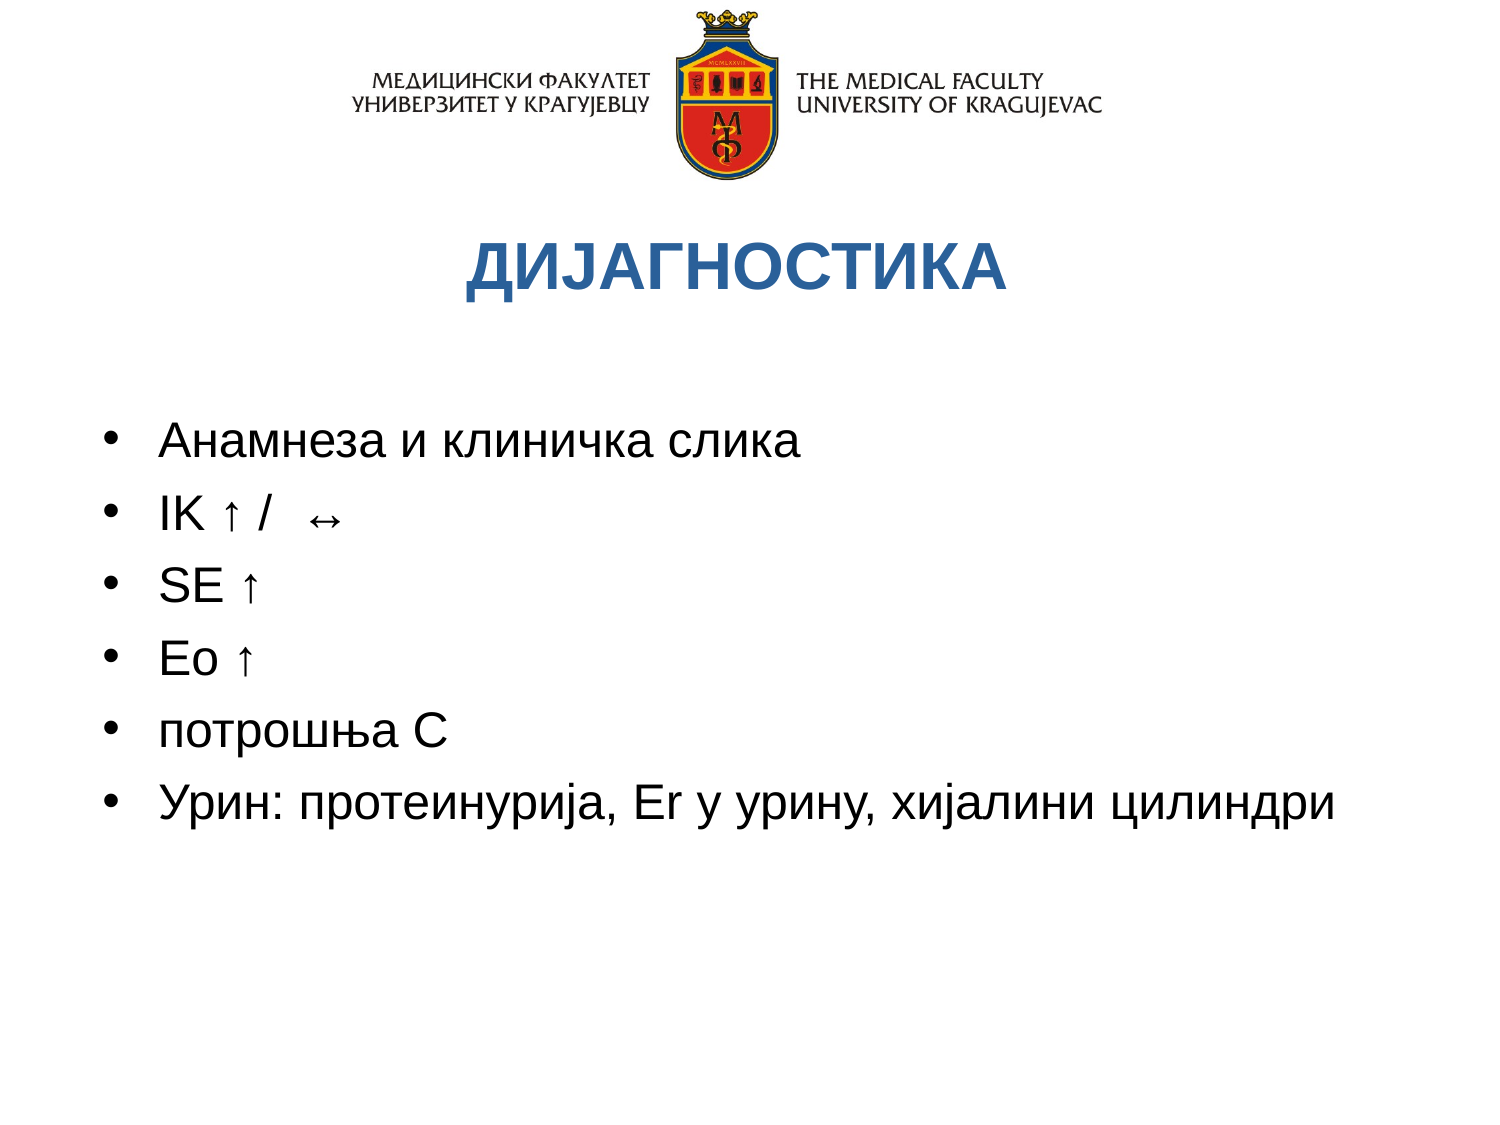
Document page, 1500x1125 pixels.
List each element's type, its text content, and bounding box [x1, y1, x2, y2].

text_box Анамнеза и клиничка слика IK ↑ / ↔ SE ↑ Eo ↑ потрошња C Урин: протеинурија, Еr у урину, хијалини цилиндри [87, 399, 1463, 975]
text_box ДИЈАГНОСТИКА [62, 224, 1413, 400]
picture [328, 0, 1125, 191]
